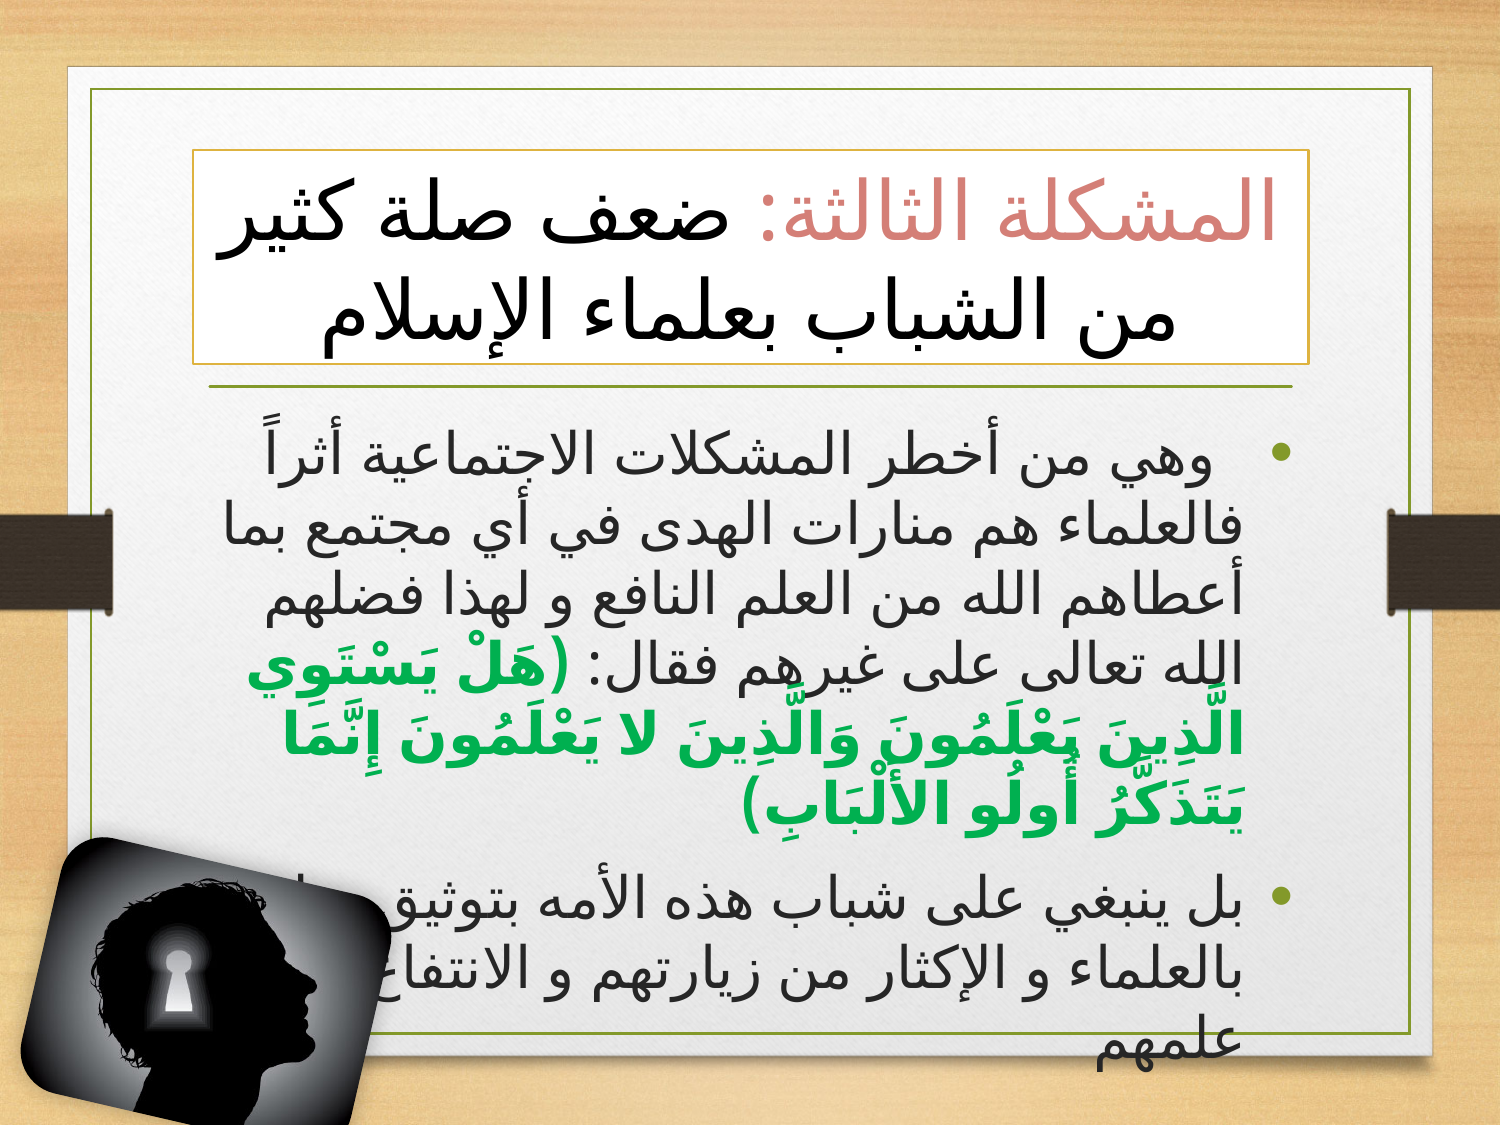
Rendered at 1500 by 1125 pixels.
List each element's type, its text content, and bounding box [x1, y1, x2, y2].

title المشكلة الثالثة: ضعف صلة كثير من الشباب بعلماء الإسلام [192, 149, 1310, 365]
picture [0, 0, 1500, 1125]
list وهي من أخطر المشكلات الاجتماعية أثراً فالعلماء هم منارات الهدى في أي مجتمع بما أعطاهم الله من العلم النافع و لهذا فضلهم الله تعالى على غيرهم فقال: (هَلْ يَسْتَوِي الَّذِينَ يَعْلَمُونَ وَالَّذِينَ لا يَعْلَمُونَ إِنَّمَا يَتَذَكَّرُ أُولُو الأَلْبَابِ) بل ينبغي على شباب هذه الأمه بتوثيق صلتهم بالعلماء و الإكثار من زيارتهم و الانتفاع من علمهم [193, 408, 1309, 974]
